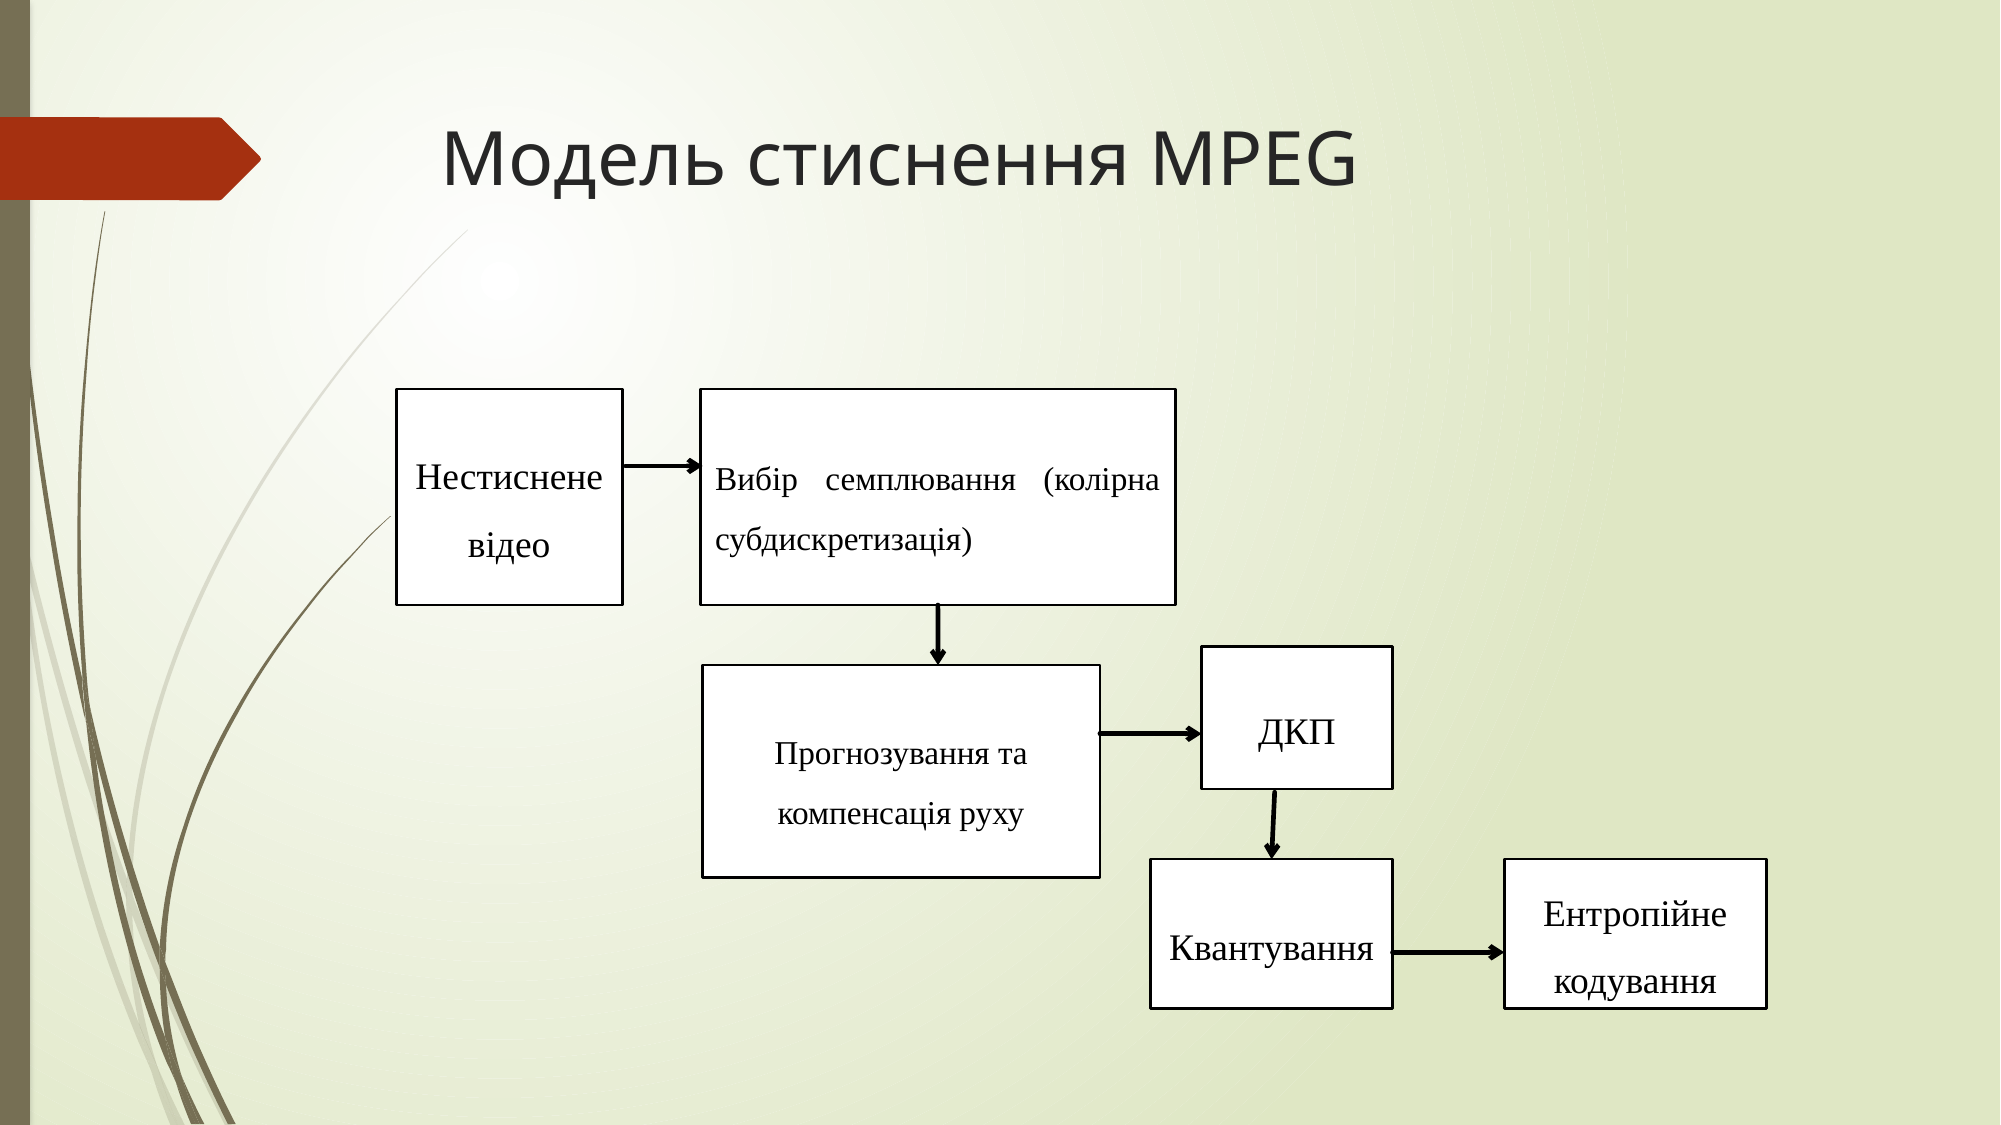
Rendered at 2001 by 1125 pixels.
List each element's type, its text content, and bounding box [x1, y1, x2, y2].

text_box [295, 351, 2000, 427]
title Модель стиснення MPEG [425, 102, 1888, 313]
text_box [395, 388, 1767, 1009]
